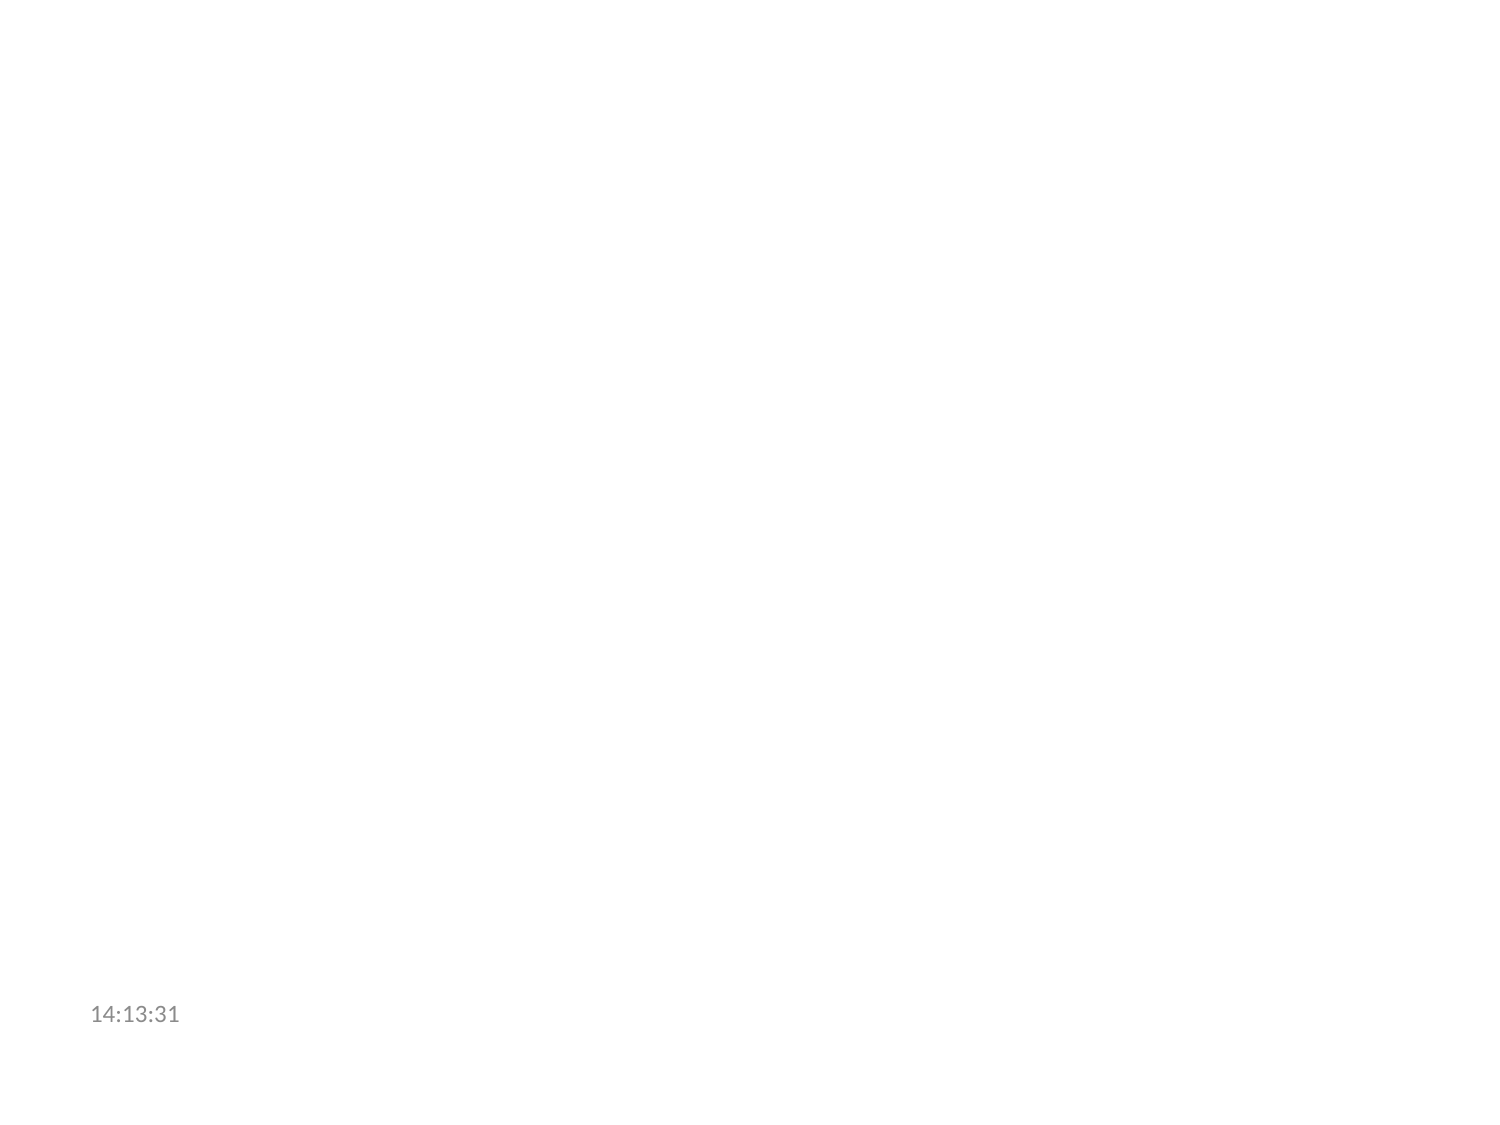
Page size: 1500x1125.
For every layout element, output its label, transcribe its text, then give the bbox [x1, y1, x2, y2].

text_box 15:35:09 [75, 982, 425, 1043]
